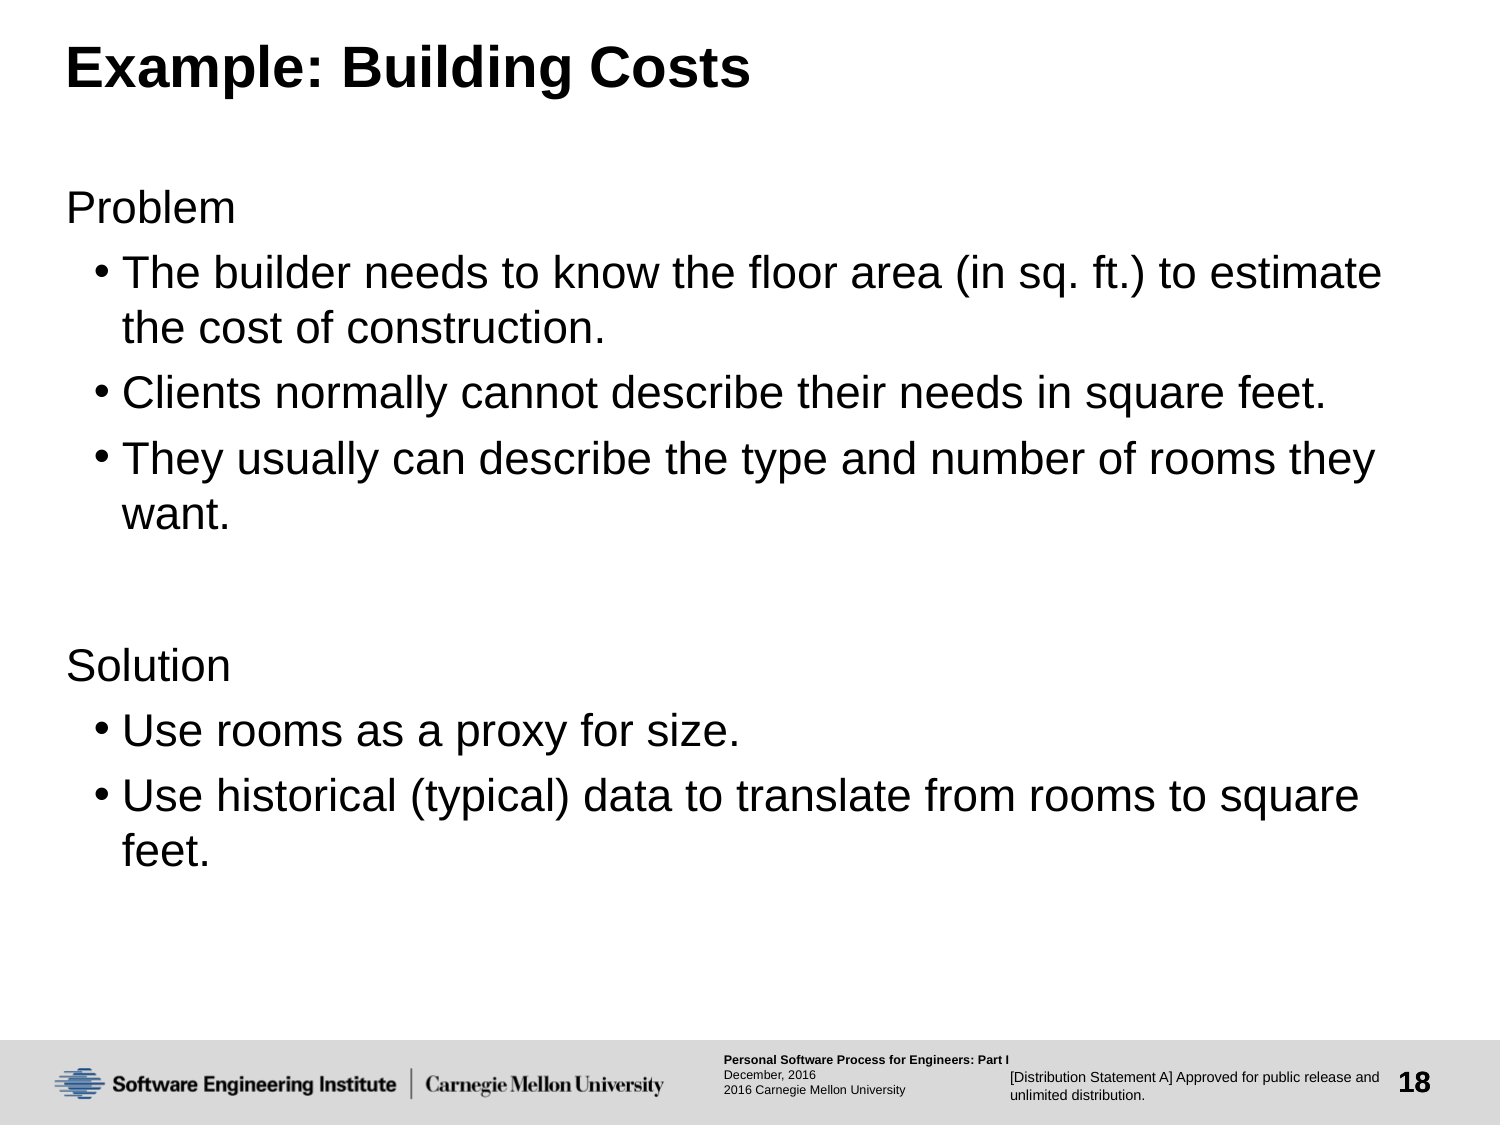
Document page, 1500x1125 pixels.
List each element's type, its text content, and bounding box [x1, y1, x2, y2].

title Example: Building Costs [65, 37, 1313, 148]
list Problem The builder needs to know the floor area (in sq. ft.) to estimate the cost of construction. Clients normally cannot describe their needs in square feet. They usually can describe the type and number of rooms they want. Solution Use rooms as a proxy for size. Use historical (typical) data to translate from rooms to square feet. [65, 177, 1431, 1000]
picture [46, 1061, 673, 1104]
